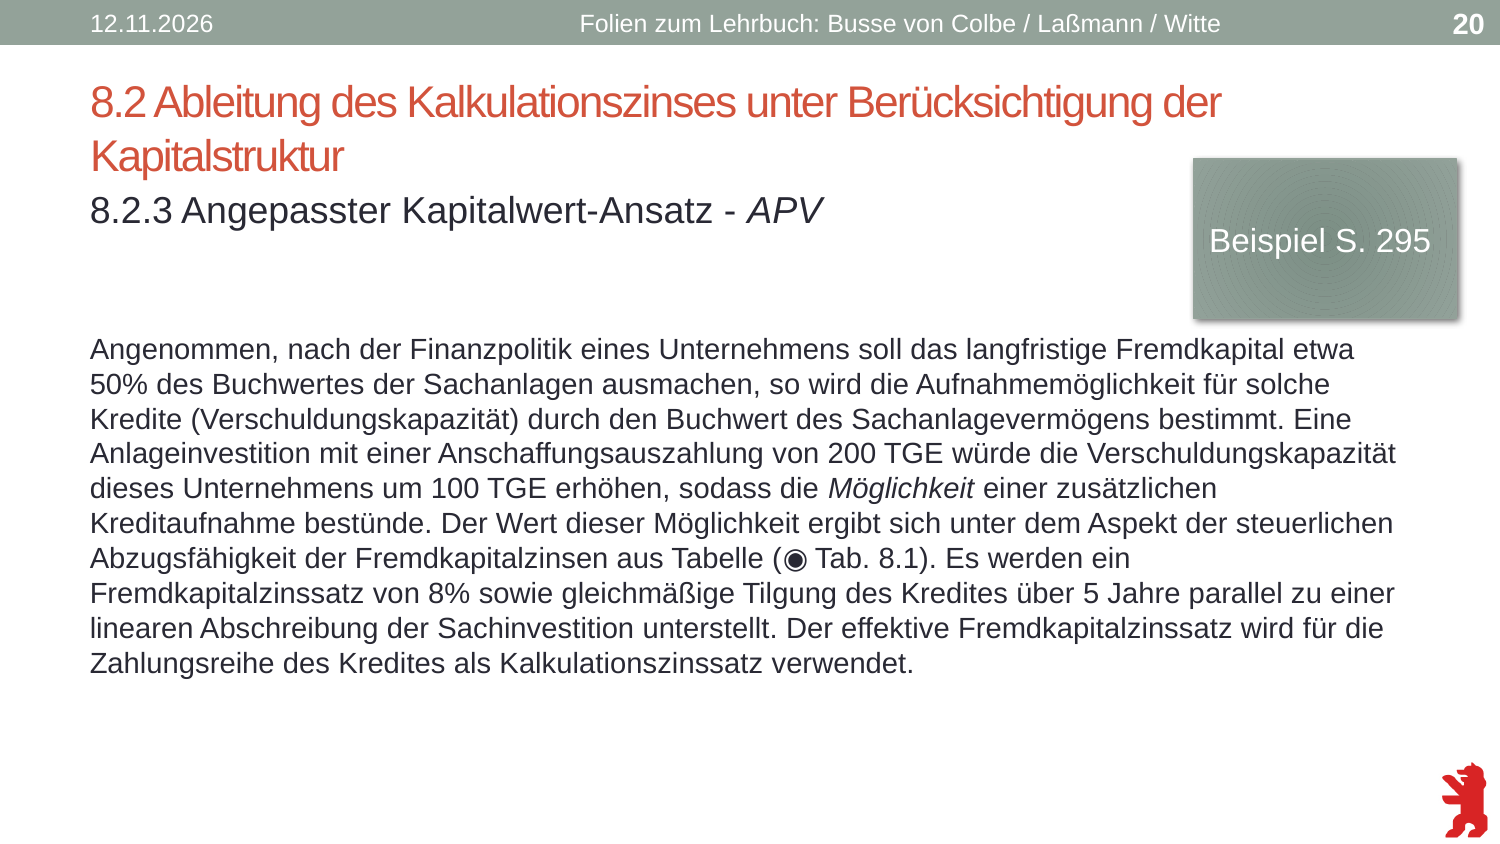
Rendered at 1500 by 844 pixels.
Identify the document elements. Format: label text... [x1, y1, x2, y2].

text_box Beispiel S. 295 [1193, 158, 1457, 319]
text_box 8.2.3 Angepasster Kapitalwert-Ansatz - APV [74, 178, 1190, 239]
picture [1434, 760, 1500, 844]
title 8.2 Ableitung des Kalkulationszinses unter Berücksichtigung der Kapitalstruktur [75, 65, 1425, 178]
text_box Angenommen, nach der Finanzpolitik eines Unternehmens soll das langfristige Fremdkapital etwa 50% des Buchwertes der Sachanlagen ausmachen, so wird die Aufnahmemöglichkeit für solche Kredite (Verschuldungskapazität) durch den Buchwert des Sachanlagevermögens bestimmt. Eine Anlageinvestition mit einer Anschaffungsauszahlung von 200 TGE würde die Verschuldungskapazität dieses Unternehmens um 100 TGE erhöhen, sodass die Möglichkeit einer zusätzlichen Kreditaufnahme bestünde. Der Wert dieser Möglichkeit ergibt sich unter dem Aspekt der steuerlichen Abzugsfähigkeit der Fremdkapitalzinsen aus Tabelle (◉ Tab. 8.1). Es werden ein Fremdkapitalzinssatz von 8% sowie gleichmäßige Tilgung des Kredites über 5 Jahre parallel zu einer linearen Abschreibung der Sachinvestition unterstellt. Der effektive Fremdkapitalzinssatz wird für die Zahlungsreihe des Kredites als Kalkulationszinssatz verwendet. [74, 322, 1415, 687]
footer Folien zum Lehrbuch: Busse von Colbe / Laßmann / Witte [562, 2, 1238, 43]
slide_number 20 [1325, 2, 1500, 43]
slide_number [75, 2, 550, 43]
